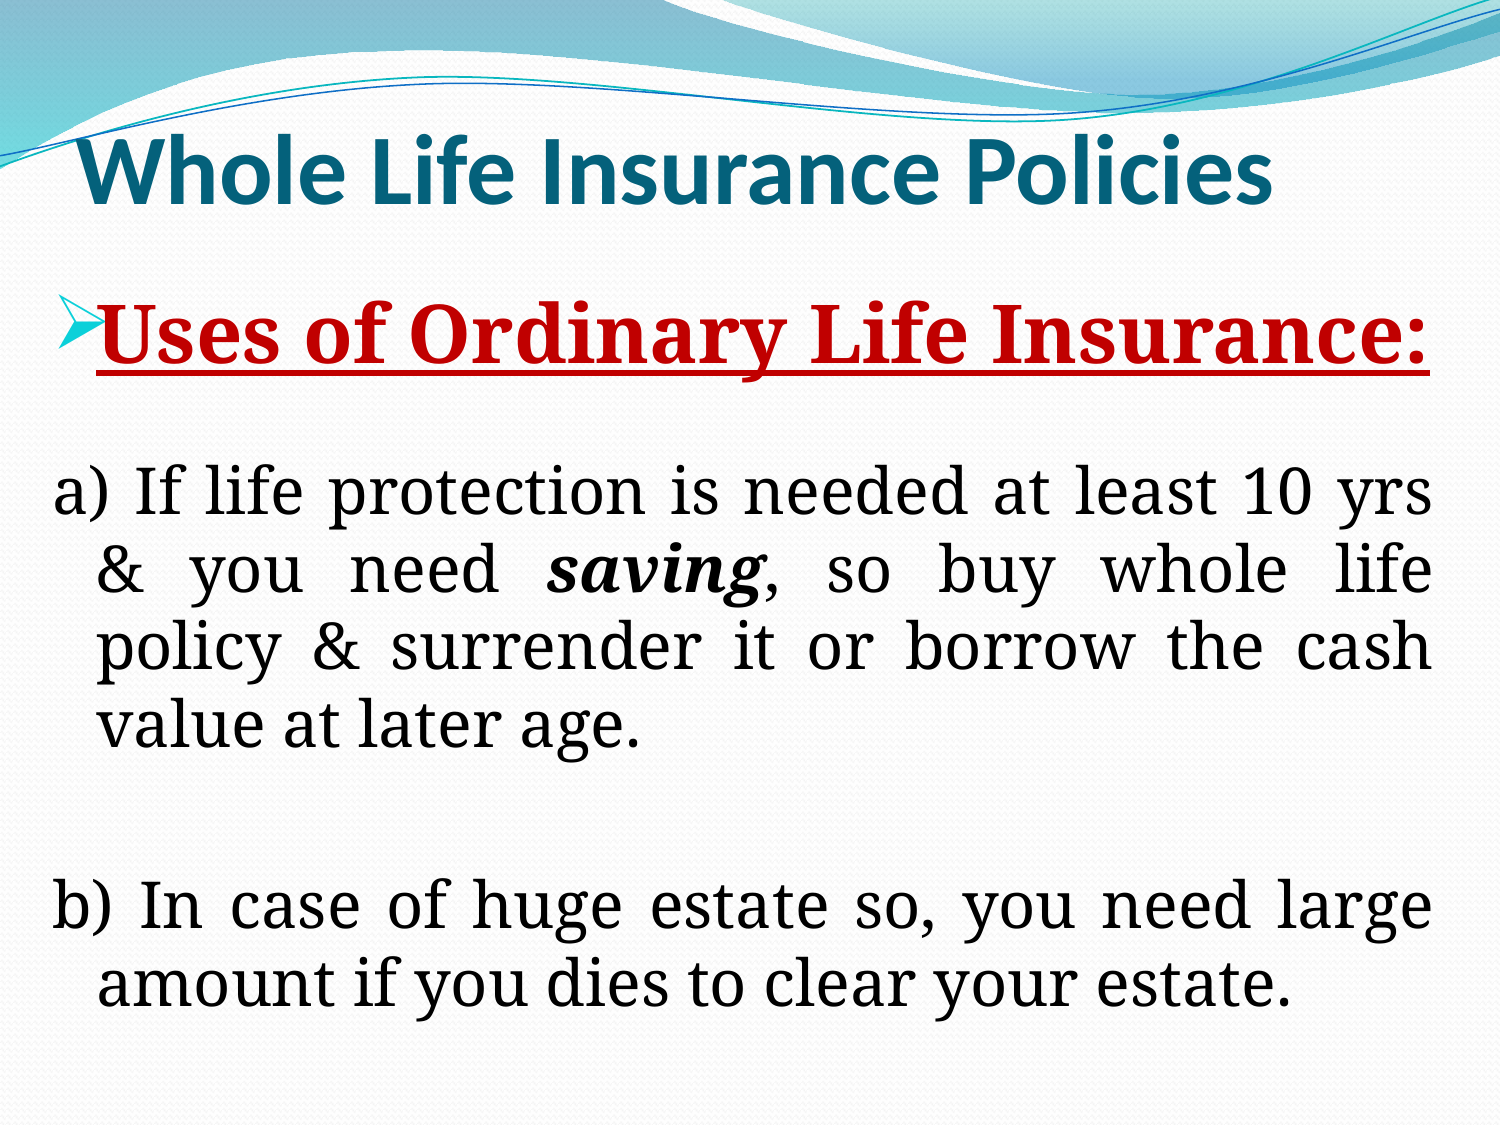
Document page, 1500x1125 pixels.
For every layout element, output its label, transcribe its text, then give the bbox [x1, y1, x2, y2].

title Whole Life Insurance Policies [75, 87, 1425, 225]
list Uses of Ordinary Life Insurance: a) If life protection is needed at least 10 yrs & you need saving, so buy whole life policy & surrender it or borrow the cash value at later age. b) In case of huge estate so, you need large amount if you dies to clear your estate. [37, 275, 1450, 1075]
